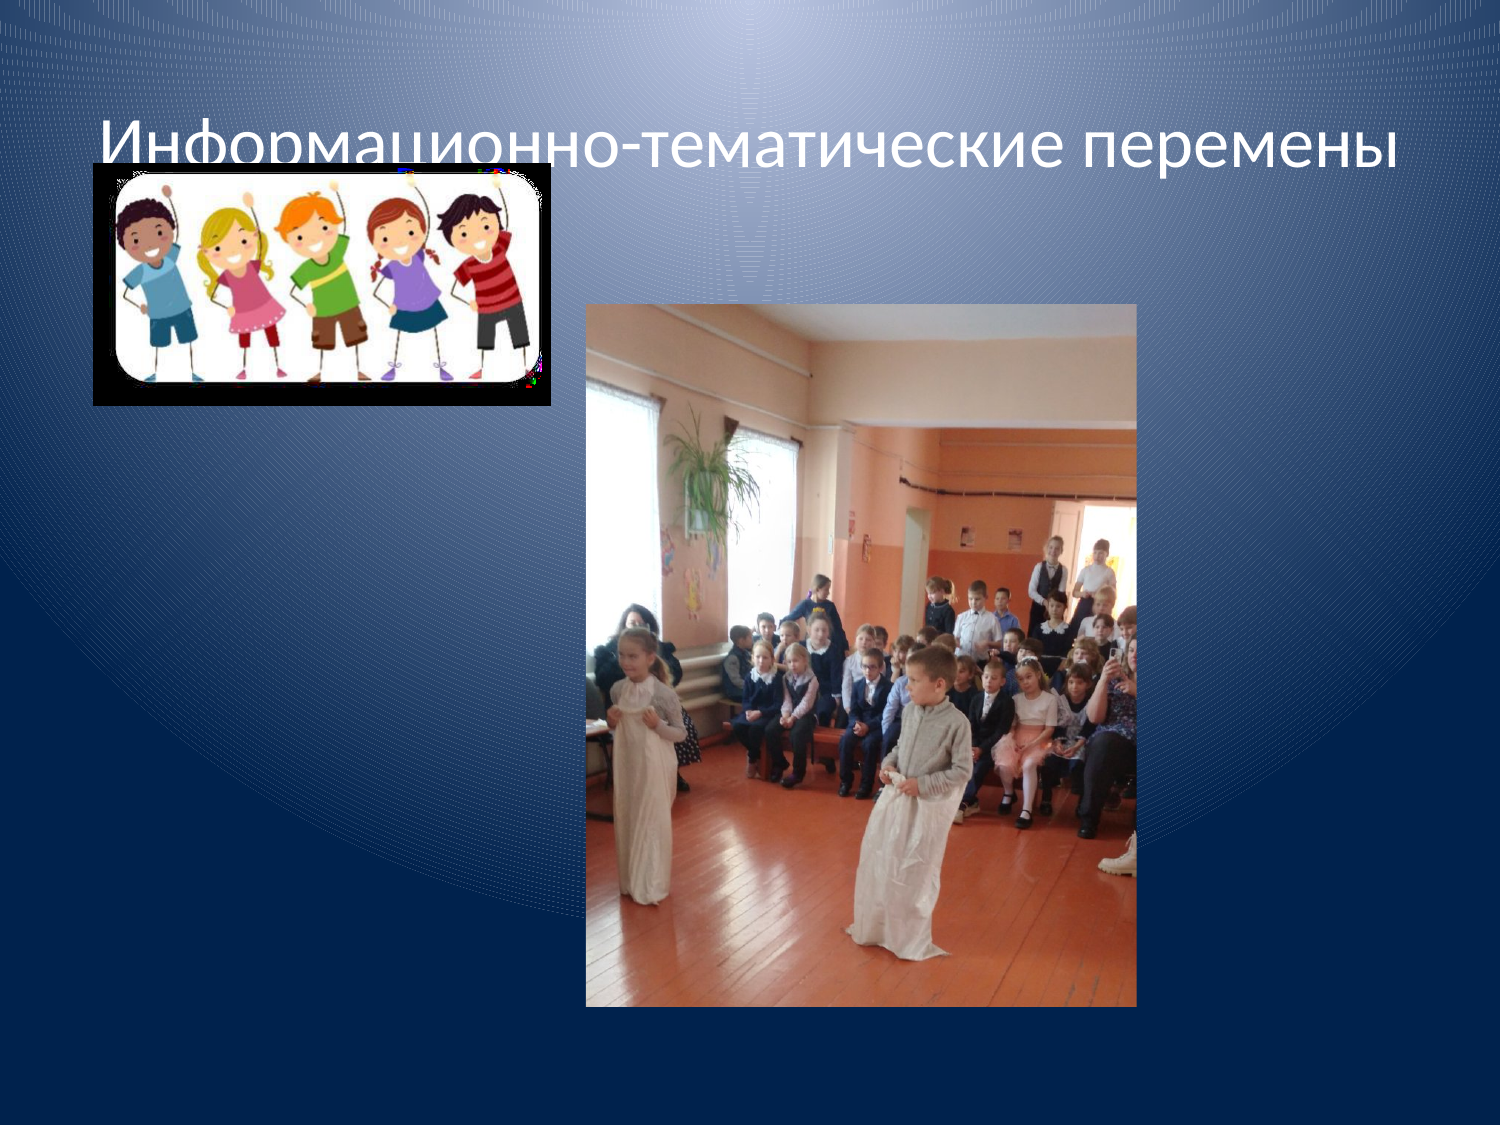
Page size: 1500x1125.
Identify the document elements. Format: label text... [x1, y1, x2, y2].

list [93, 163, 551, 407]
picture [585, 304, 1137, 1007]
title Информационно-тематические перемены [75, 45, 1425, 233]
